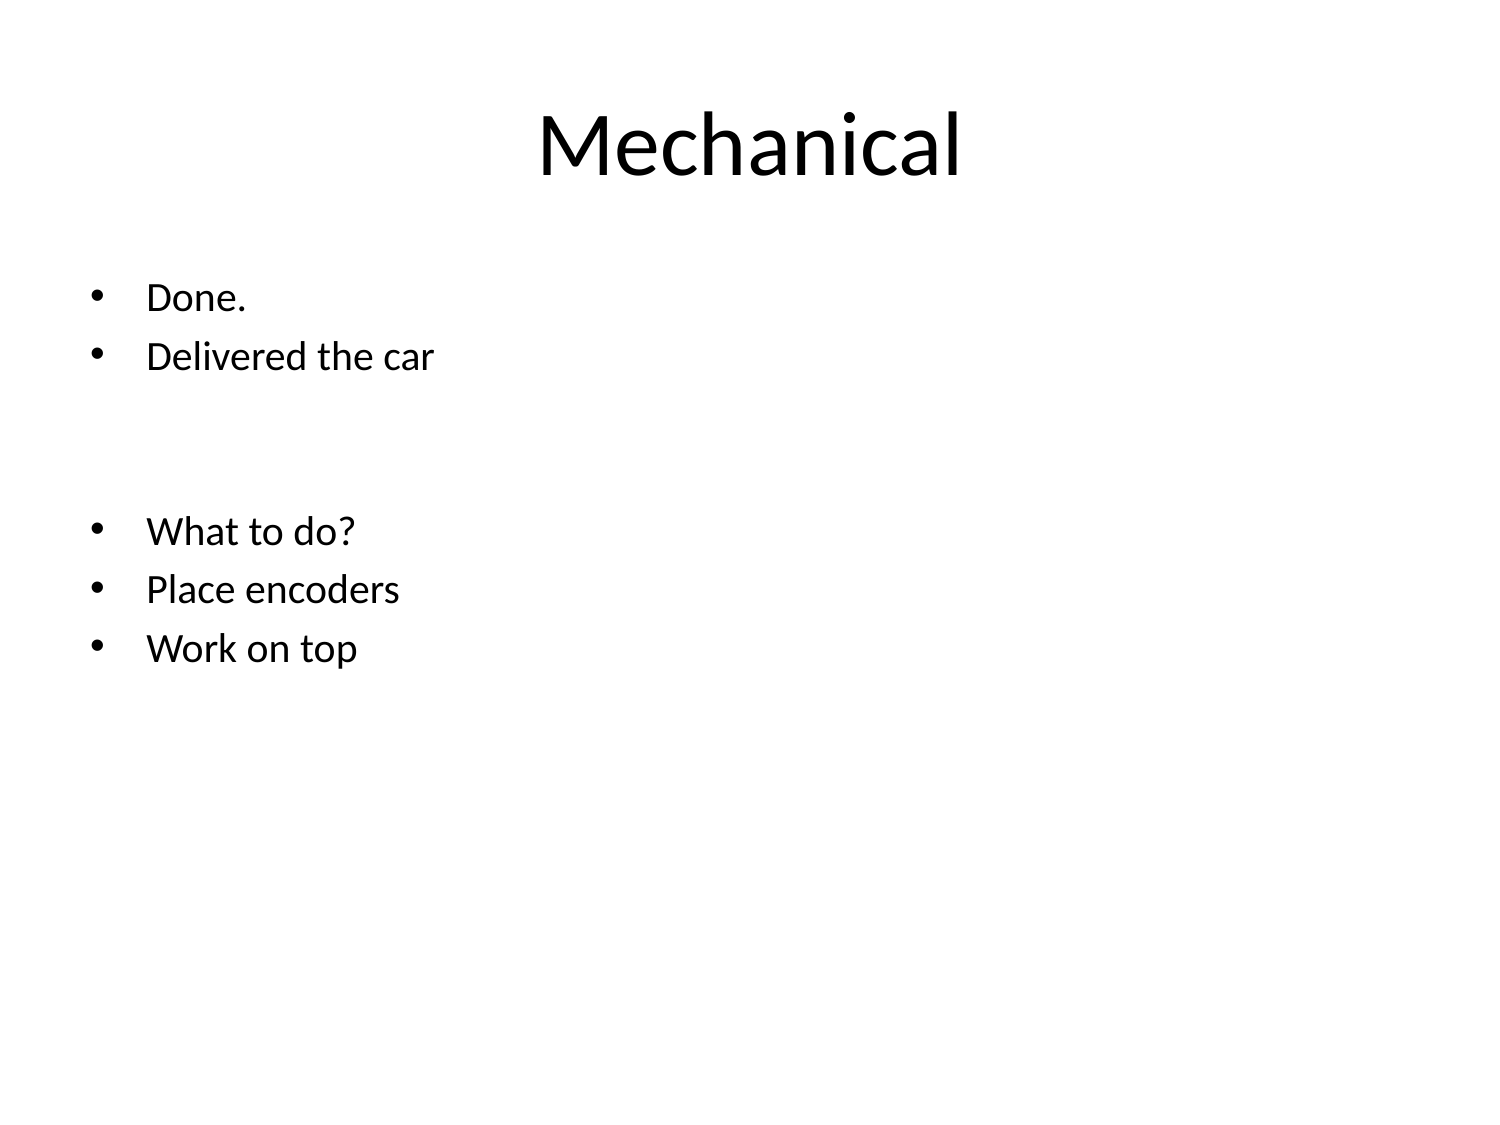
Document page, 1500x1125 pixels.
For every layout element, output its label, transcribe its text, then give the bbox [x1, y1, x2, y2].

title Mechanical [75, 45, 1425, 233]
list Done. Delivered the car What to do? Place encoders Work on top [75, 262, 1425, 1005]
